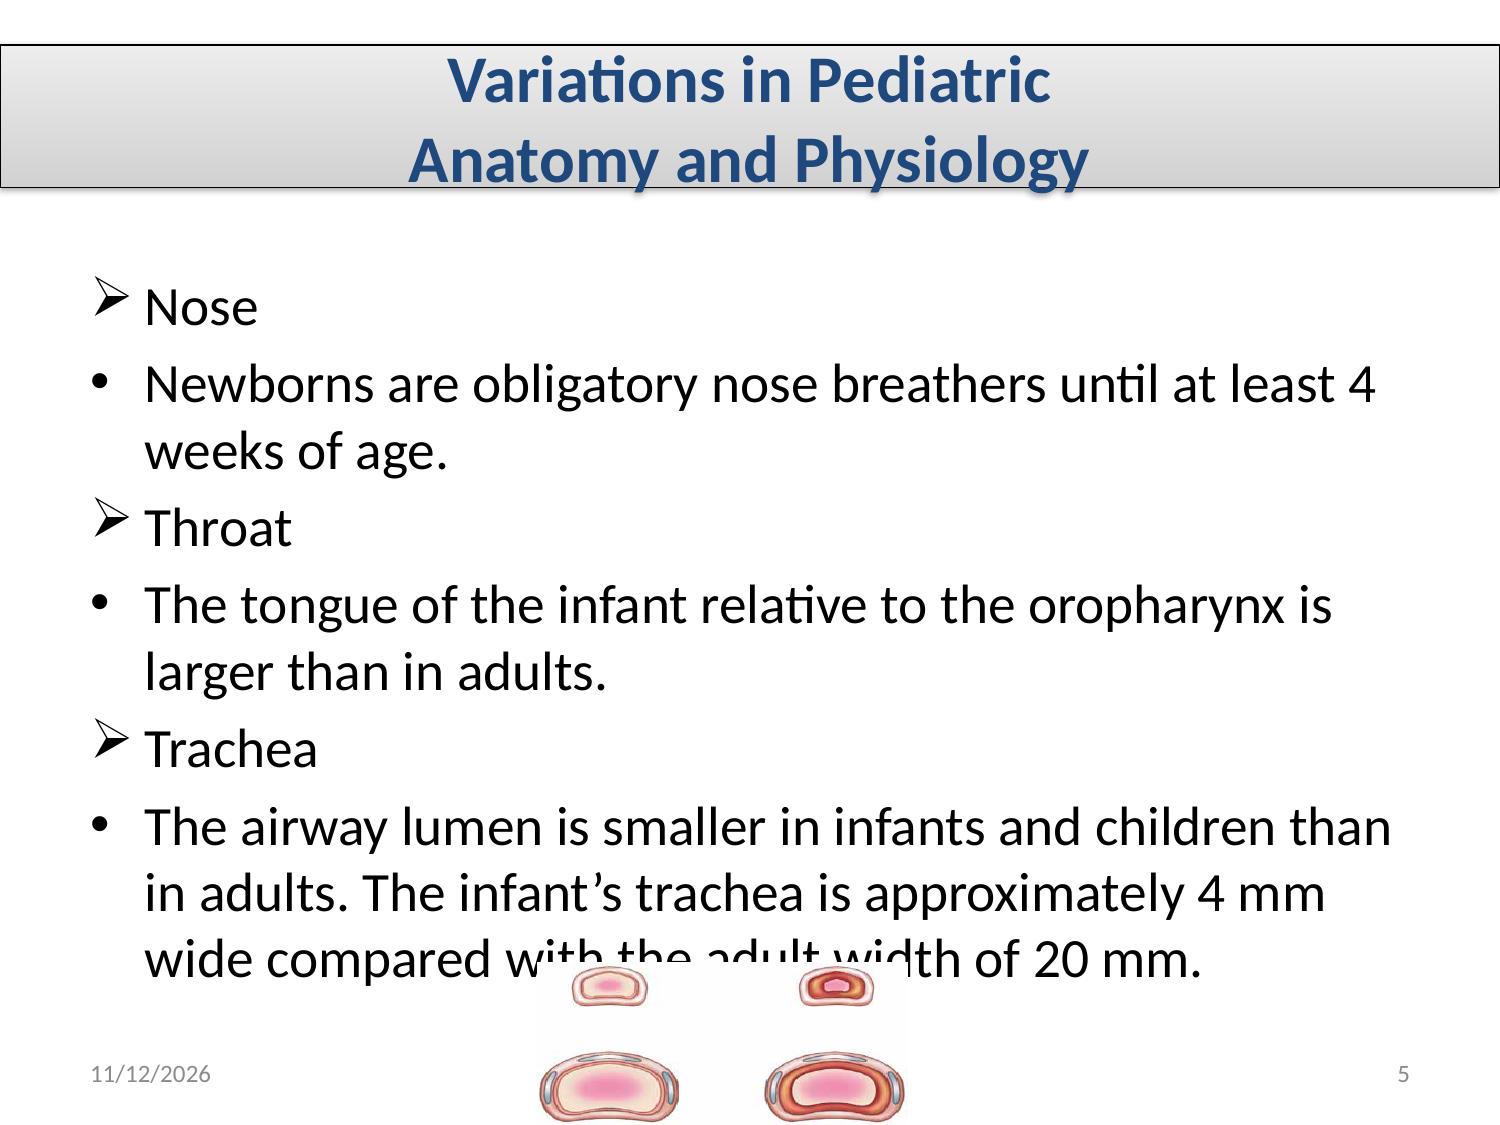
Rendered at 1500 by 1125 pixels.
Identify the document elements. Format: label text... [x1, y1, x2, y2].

title Variations in Pediatric Anatomy and Physiology [0, 44, 1500, 188]
picture [537, 962, 909, 1125]
list Nose Newborns are obligatory nose breathers until at least 4 weeks of age. Throat The tongue of the infant relative to the oropharynx is larger than in adults. Trachea The airway lumen is smaller in infants and children than in adults. The infant’s trachea is approximately 4 mm wide compared with the adult width of 20 mm. [75, 262, 1425, 1005]
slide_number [75, 1042, 425, 1103]
slide_number 5 [1074, 1042, 1425, 1103]
